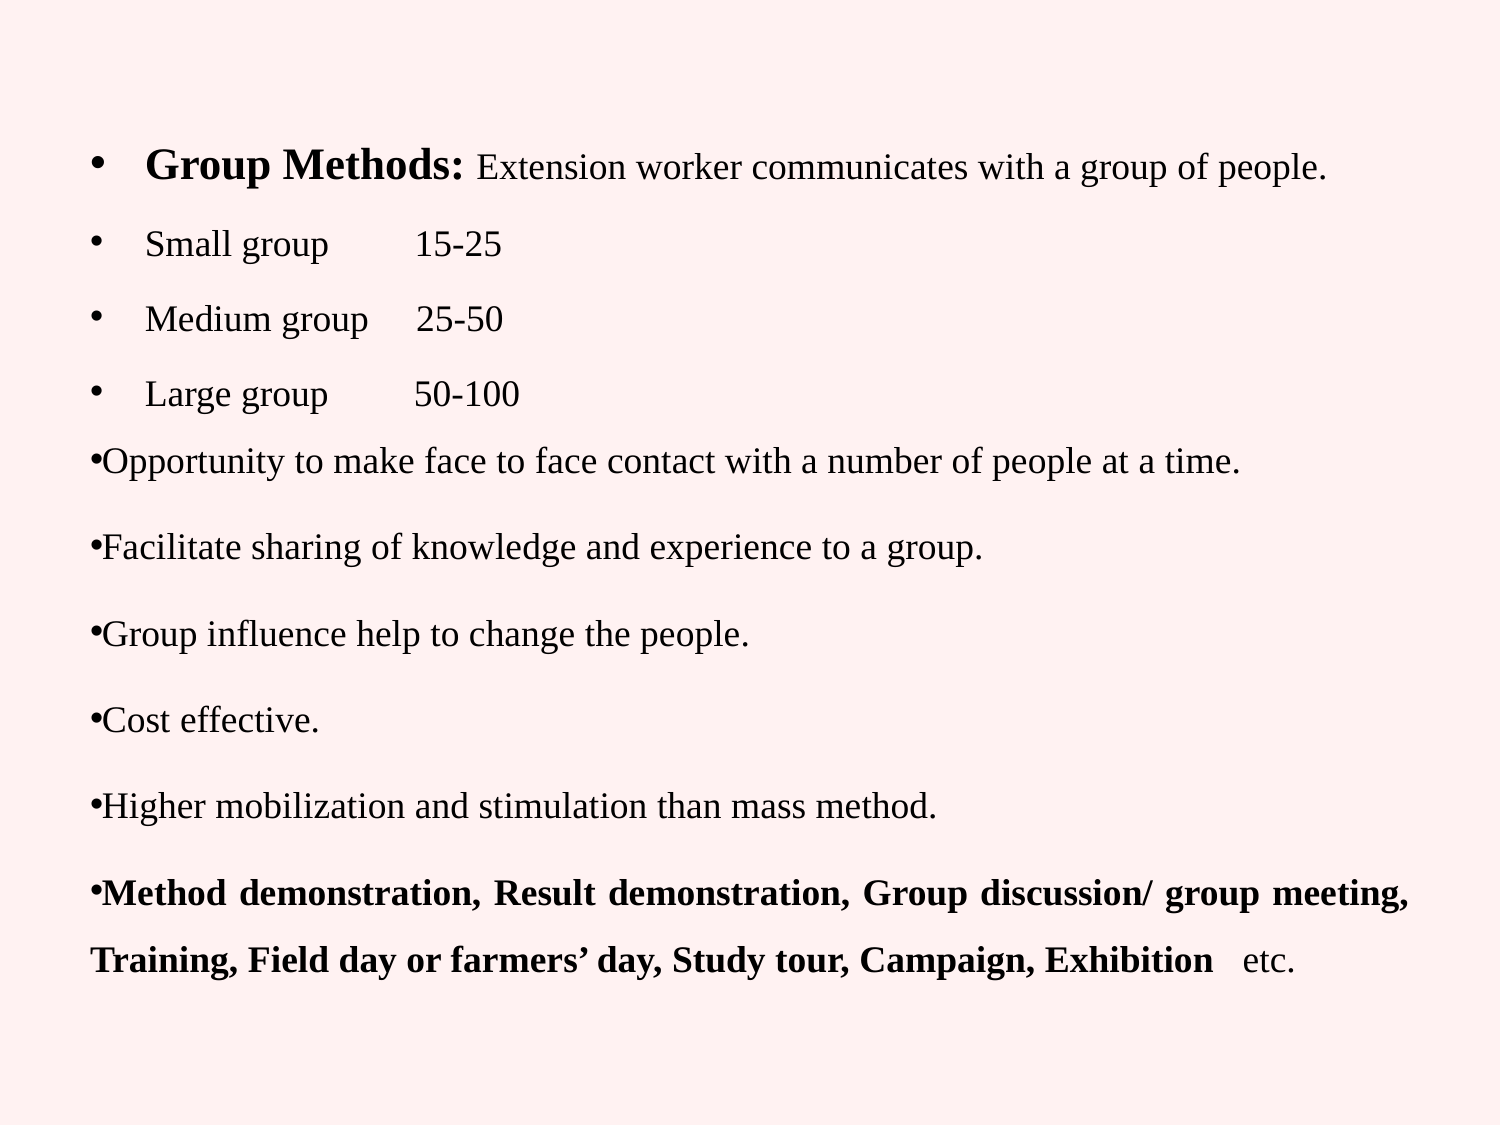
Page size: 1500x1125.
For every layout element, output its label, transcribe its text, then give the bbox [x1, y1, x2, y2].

list Group Methods: Extension worker communicates with a group of people. Small group 15-25 Medium group 25-50 Large group 50-100 Opportunity to make face to face contact with a number of people at a time. Facilitate sharing of knowledge and experience to a group. Group influence help to change the people. Cost effective. Higher mobilization and stimulation than mass method. Method demonstration, Result demonstration, Group discussion/ group meeting, Training, Field day or farmers’ day, Study tour, Campaign, Exhibition etc. [75, 99, 1425, 1005]
